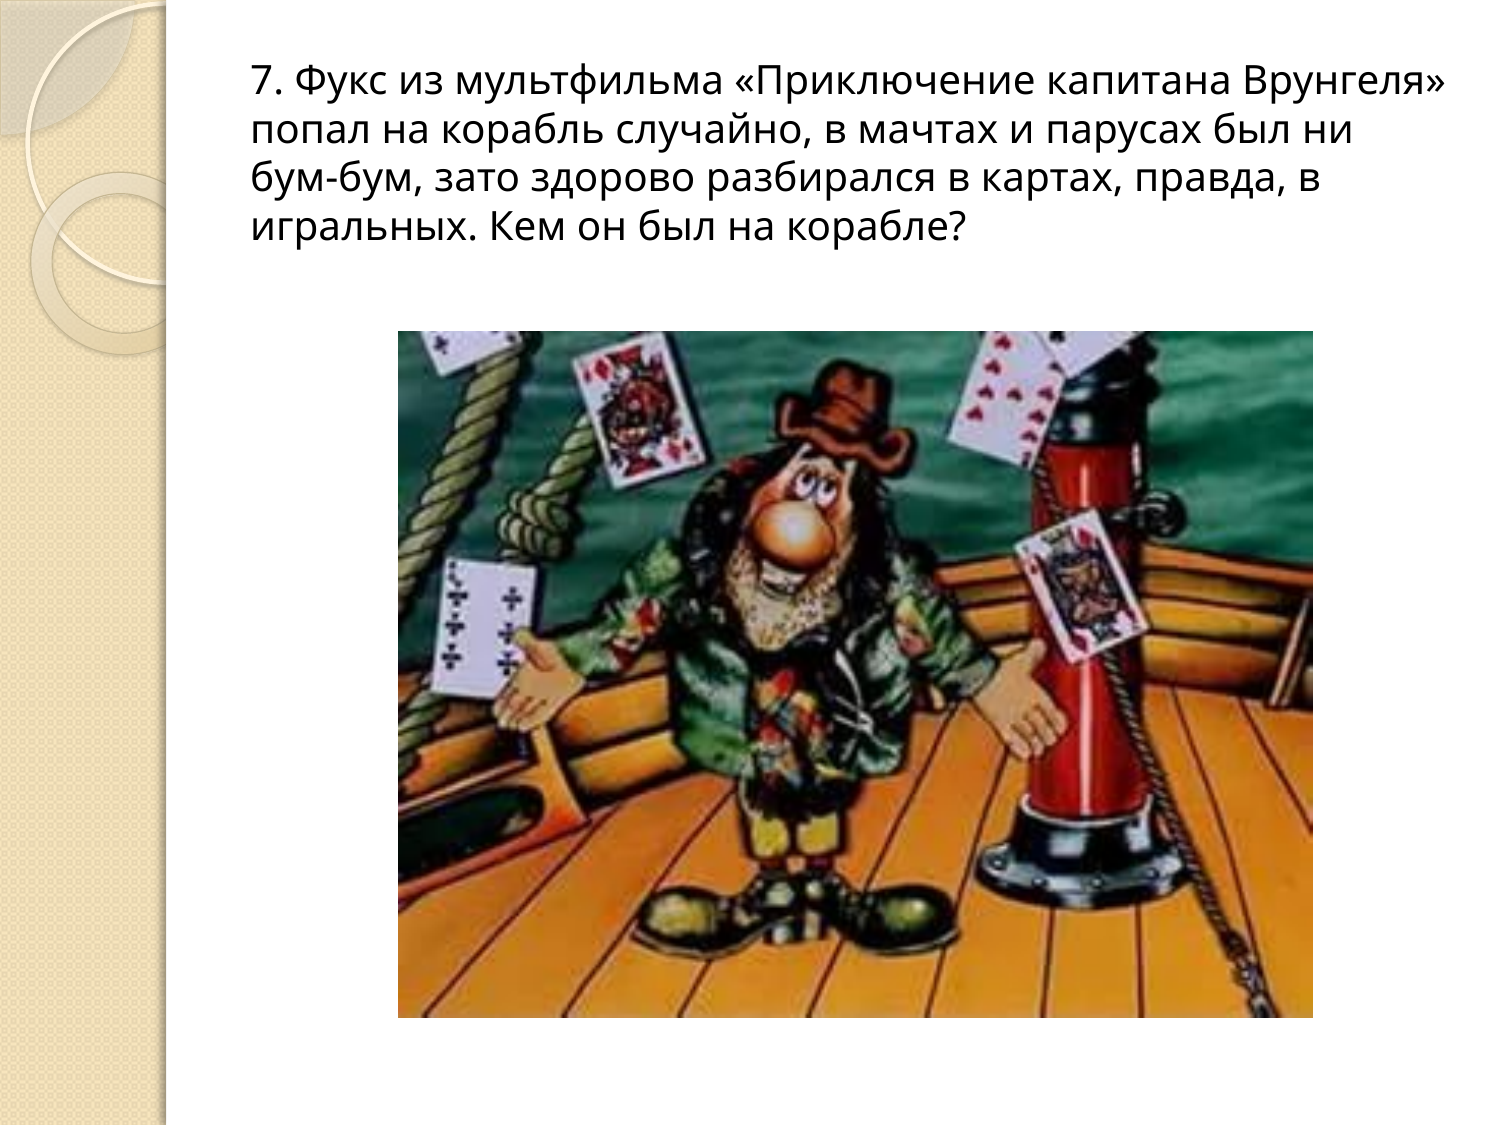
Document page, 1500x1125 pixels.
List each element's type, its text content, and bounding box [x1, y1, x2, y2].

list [398, 331, 1313, 1018]
title 7. Фукс из мультфильма «Приключение капитана Врунгеля» попал на корабль случайно, в мачтах и парусах был ни бум-бум, зато здорово разбирался в картах, правда, в игральных. Кем он был на корабле? [235, 45, 1466, 258]
